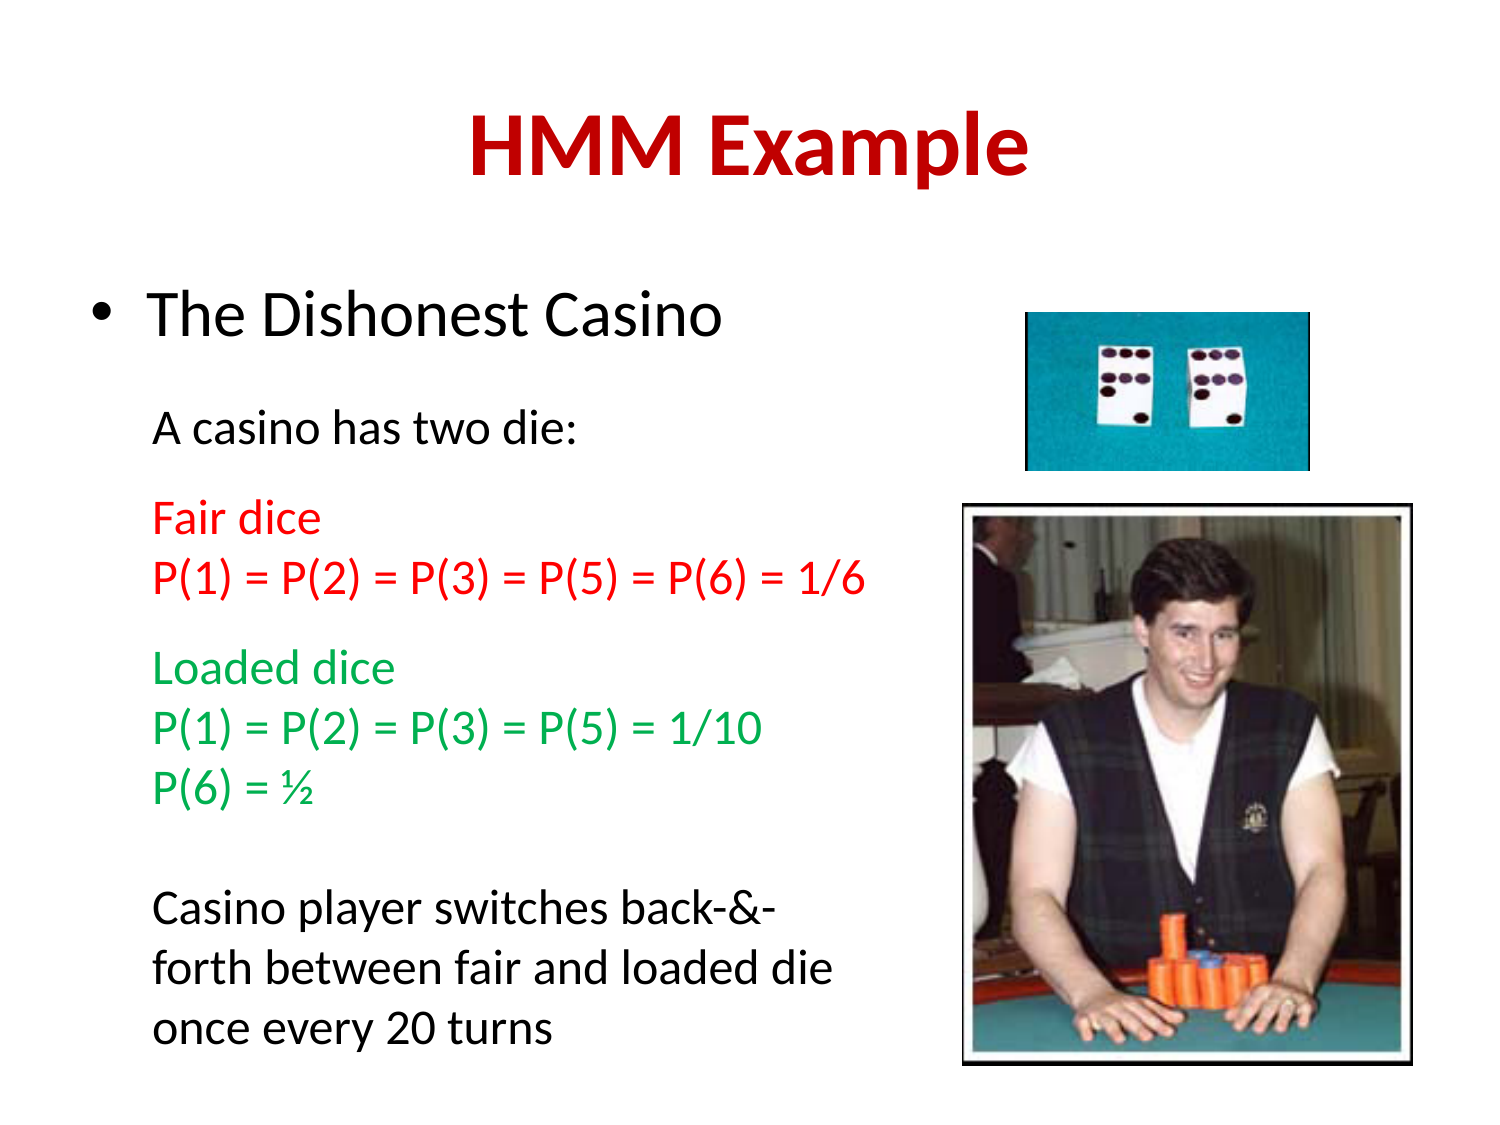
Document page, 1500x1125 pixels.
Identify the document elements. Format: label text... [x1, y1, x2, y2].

picture [1024, 312, 1310, 471]
picture [962, 502, 1413, 1066]
title HMM Example [75, 45, 1425, 233]
list The Dishonest Casino [75, 262, 1425, 1005]
text_box A casino has two die: Fair dice P(1) = P(2) = P(3) = P(5) = P(6) = 1/6 Loaded dice P(1) = P(2) = P(3) = P(5) = 1/10 P(6) = ½ Casino player switches back-&-forth between fair and loaded die once every 20 turns [137, 387, 888, 1063]
